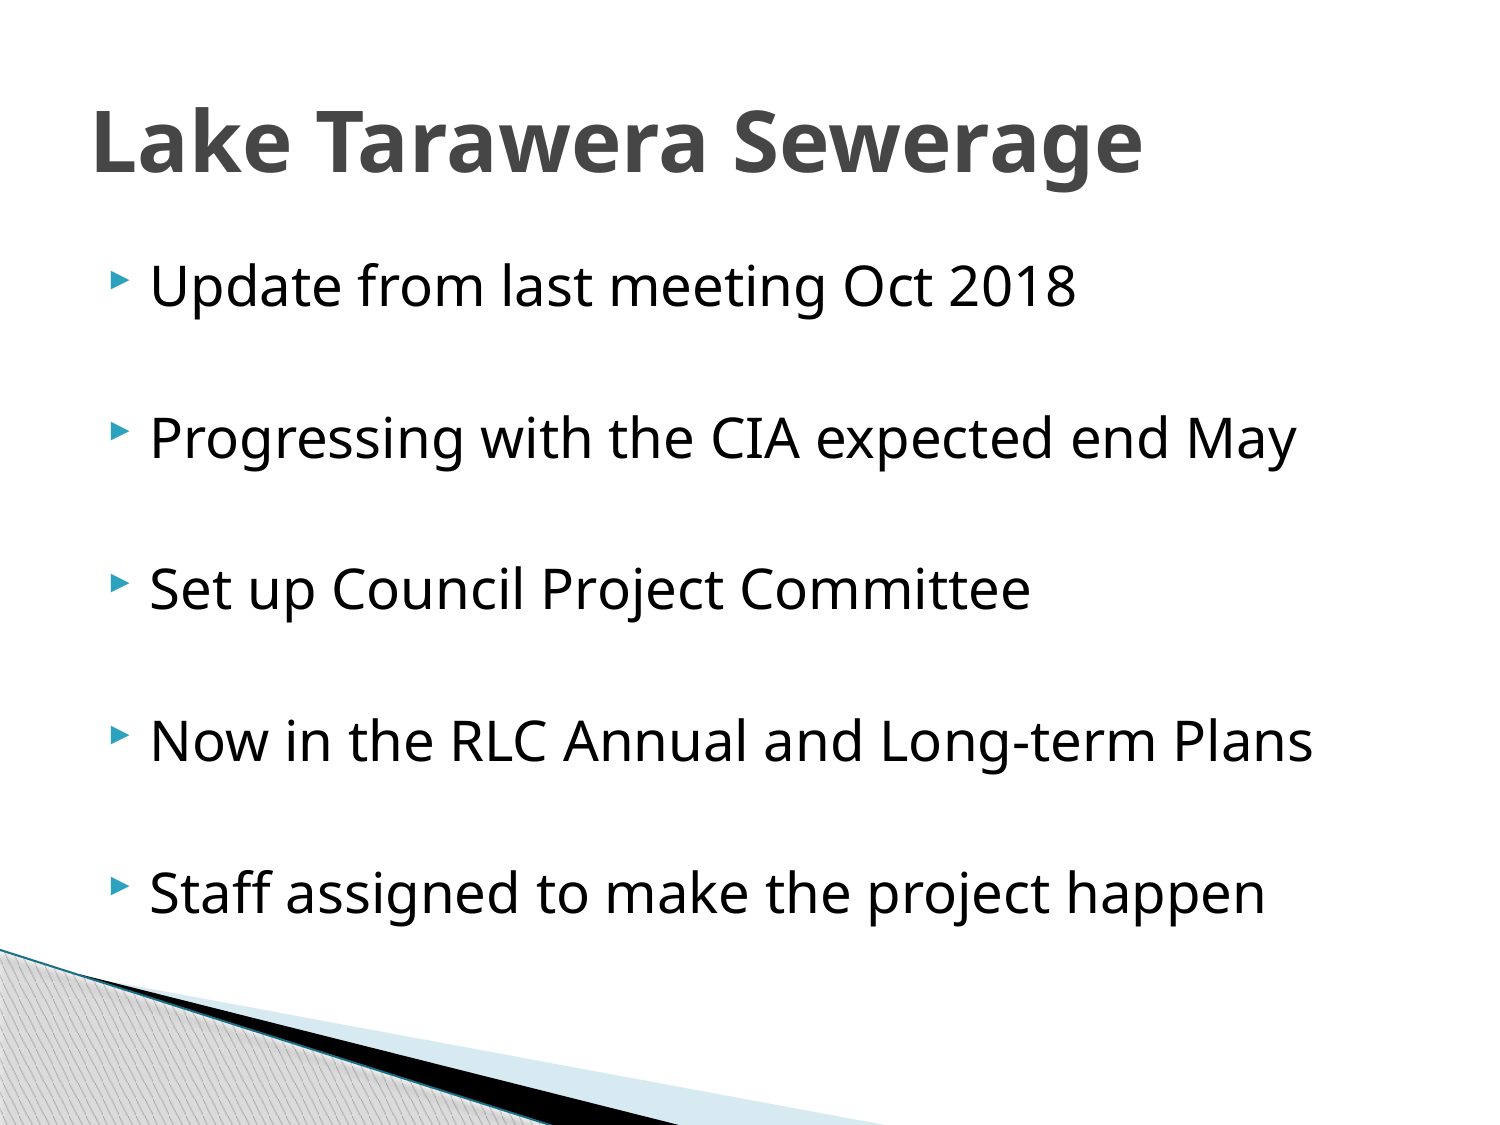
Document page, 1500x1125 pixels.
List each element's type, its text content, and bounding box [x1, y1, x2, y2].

list Update from last meeting Oct 2018 Progressing with the CIA expected end May Set up Council Project Committee Now in the RLC Annual and Long-term Plans Staff assigned to make the project happen [75, 243, 1425, 986]
title Lake Tarawera Sewerage [75, 45, 1425, 233]
